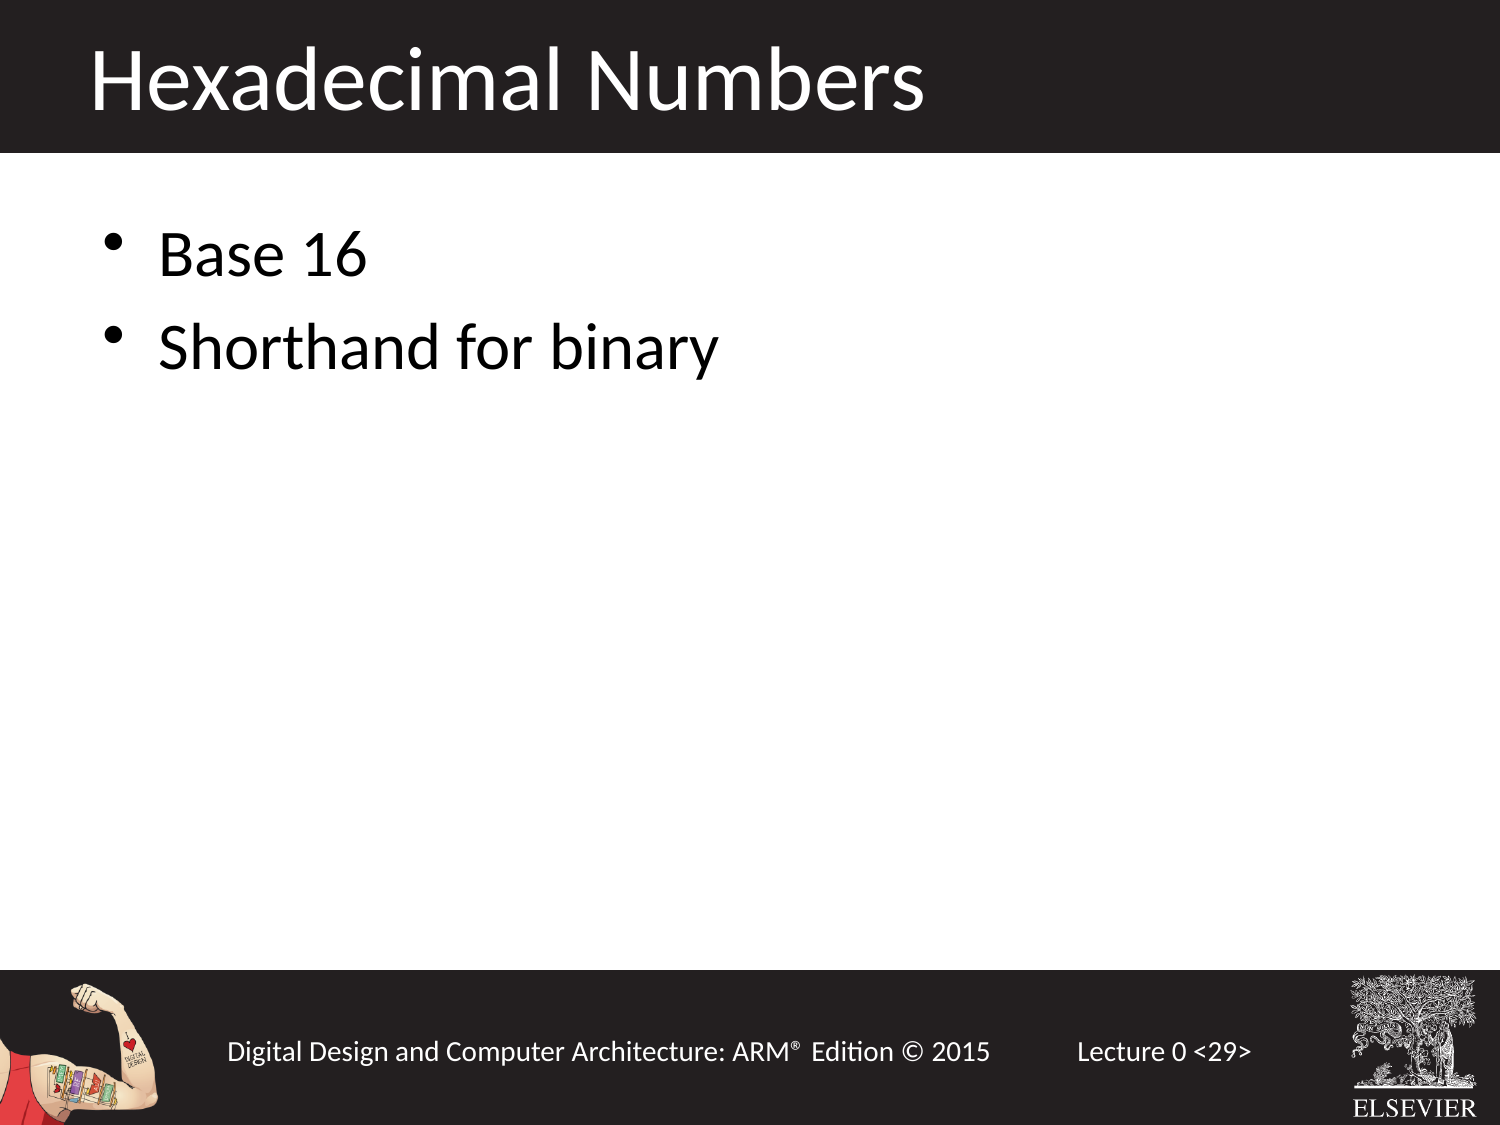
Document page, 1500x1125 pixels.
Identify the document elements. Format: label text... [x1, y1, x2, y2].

picture [0, 979, 163, 1125]
text_box Base 16 Shorthand for binary [87, 202, 1363, 1015]
text_box [87, 174, 1413, 1025]
text_box Hexadecimal Numbers [75, 11, 1375, 136]
picture [1350, 974, 1477, 1117]
